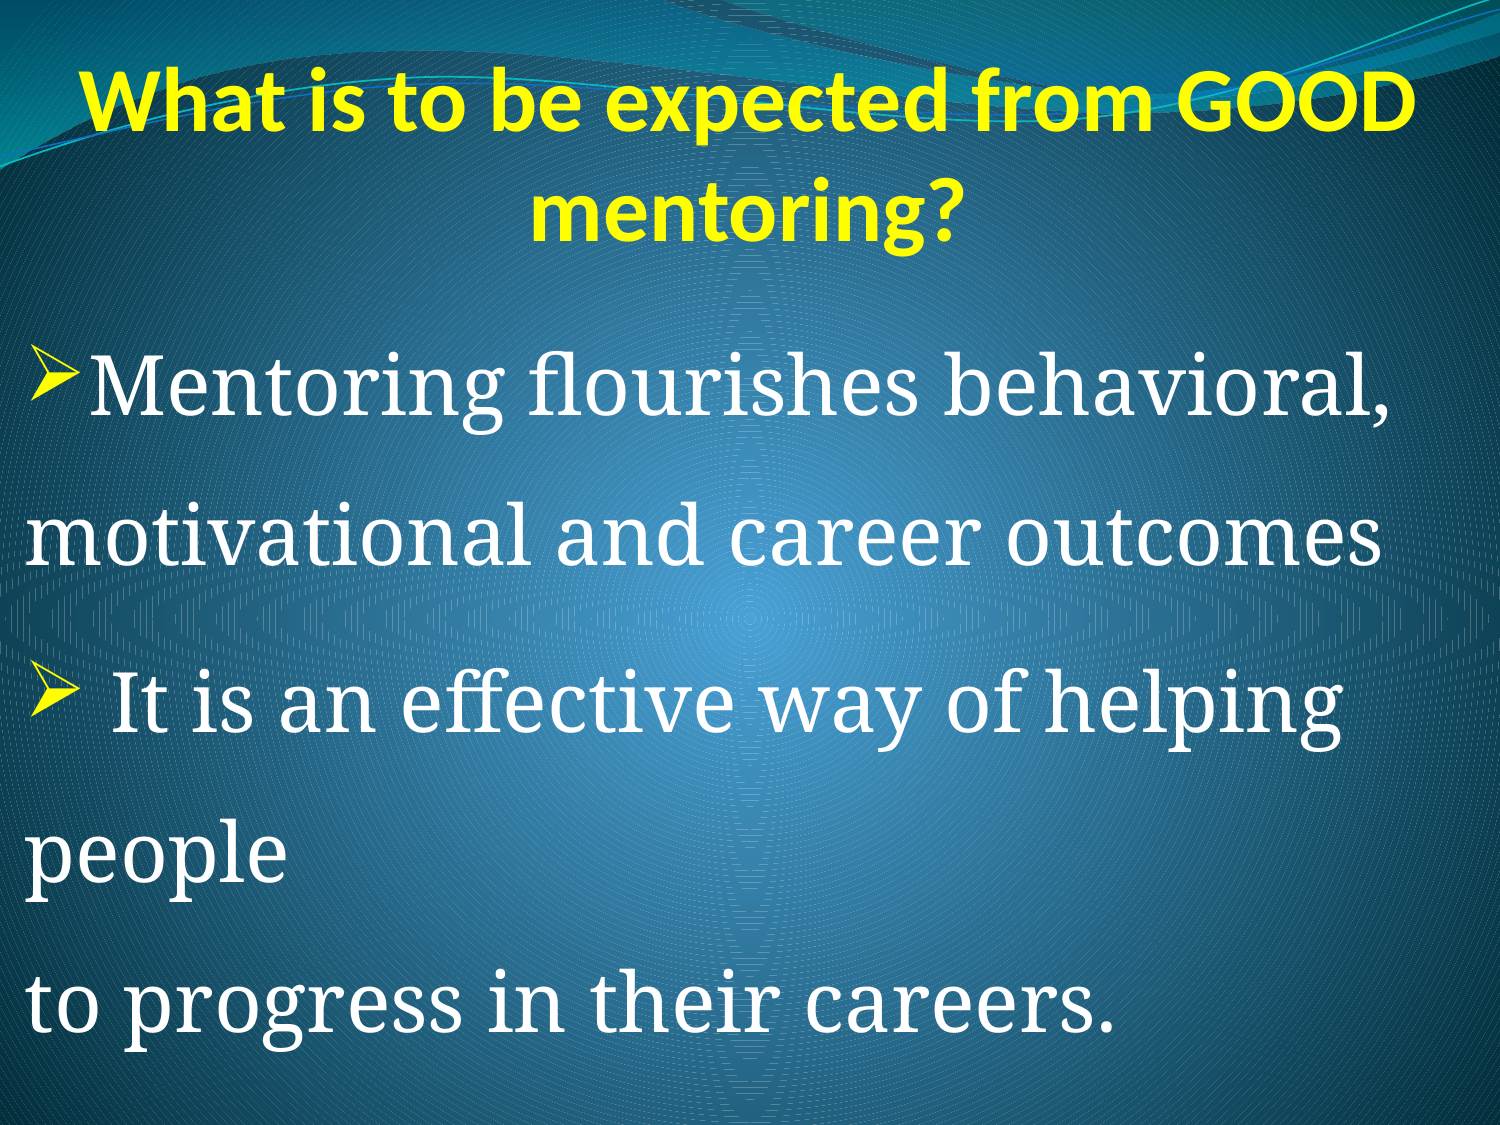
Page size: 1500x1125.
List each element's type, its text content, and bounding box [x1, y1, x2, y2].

title What is to be expected from GOOD mentoring? [0, 0, 1500, 400]
subtitle Mentoring flourishes behavioral, motivational and career outcomes It is an effective way of helping people to progress in their careers. [24, 275, 1500, 1125]
